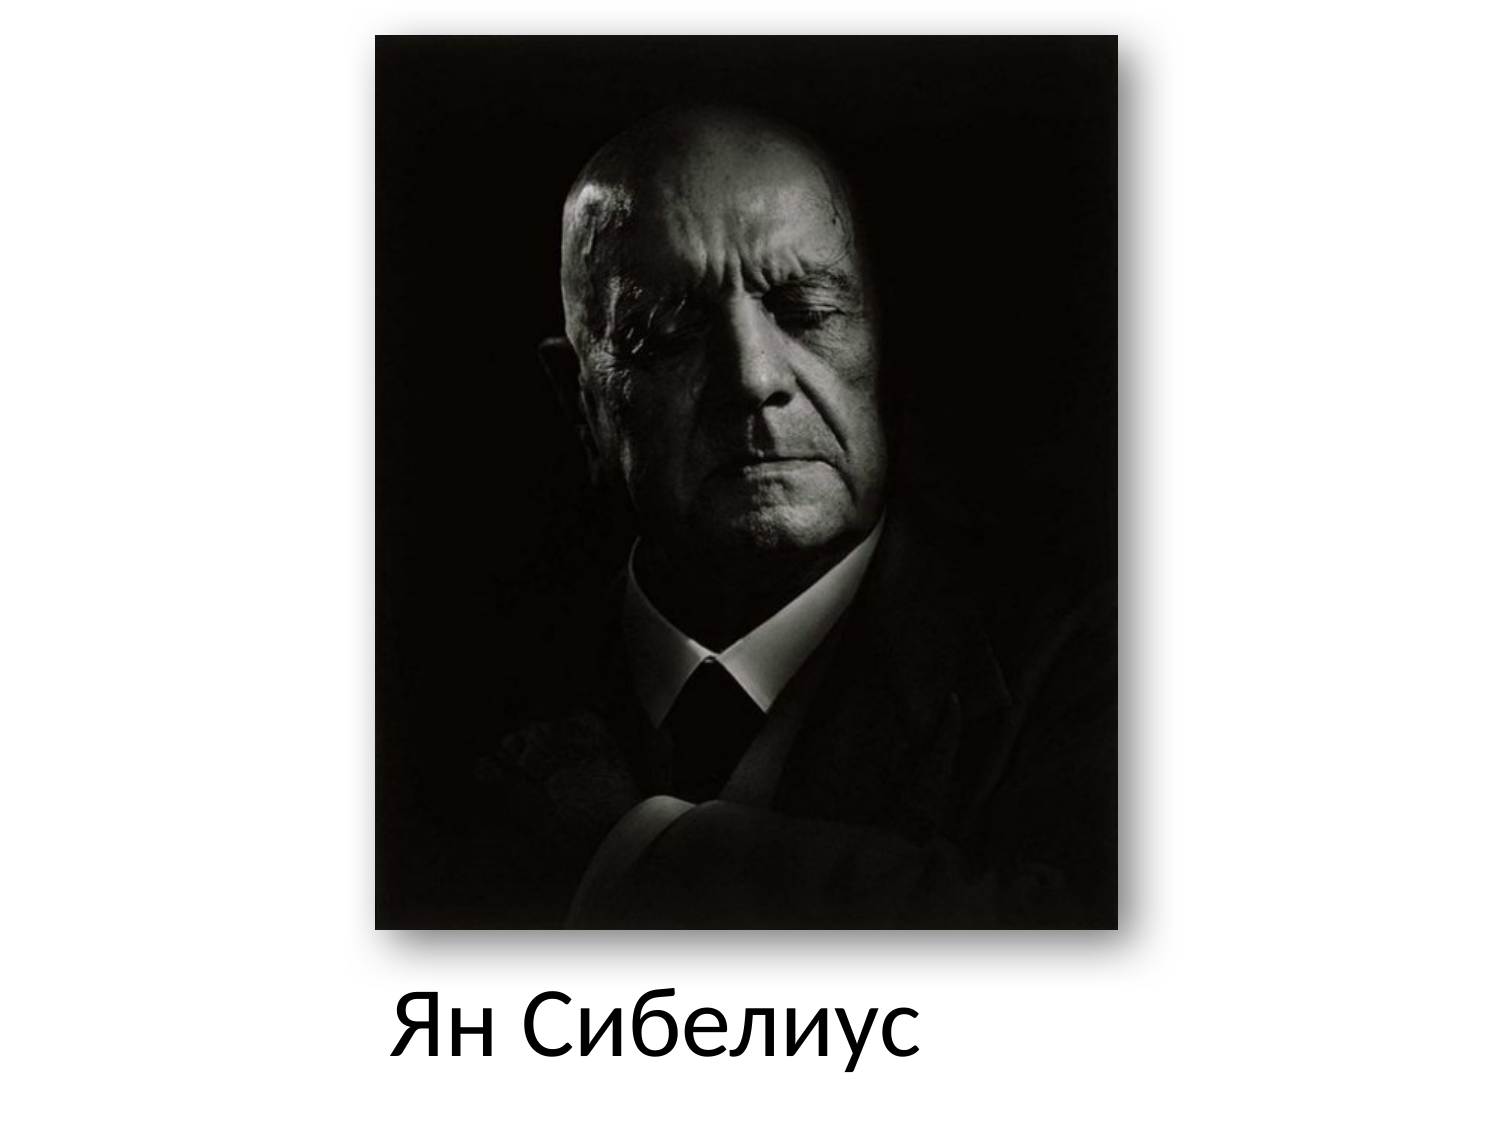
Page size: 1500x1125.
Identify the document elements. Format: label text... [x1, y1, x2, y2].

text_box Ян Сибелиус [374, 960, 1125, 1084]
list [374, 34, 1118, 931]
